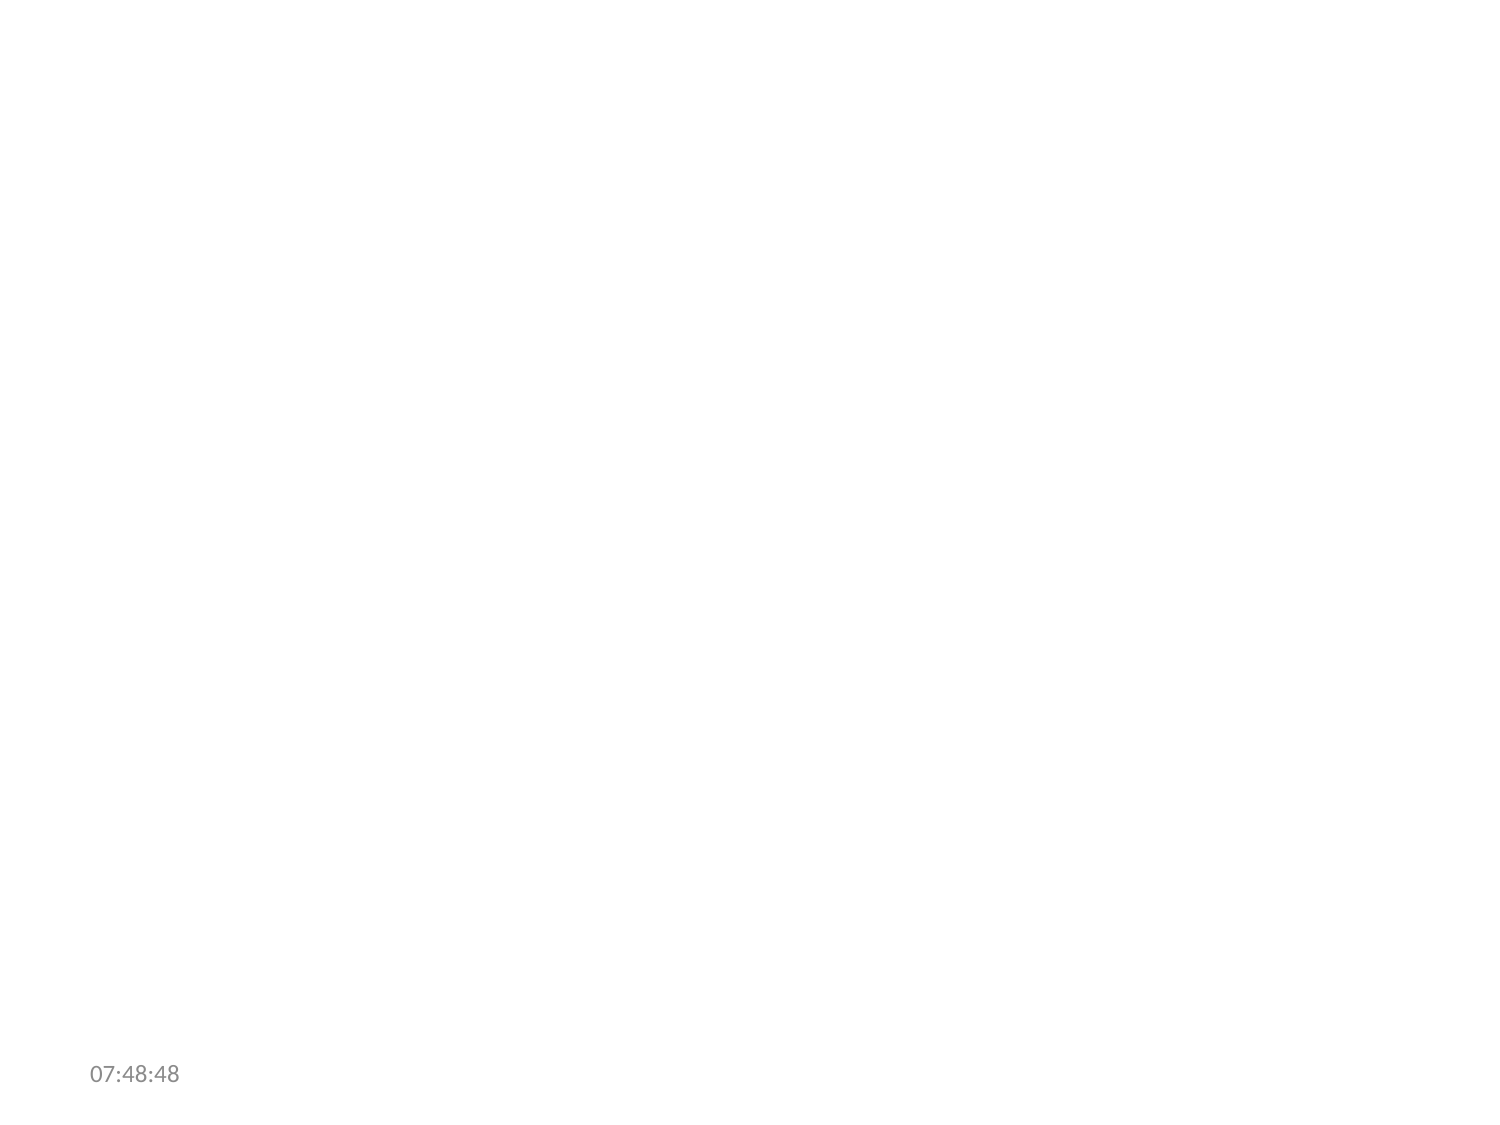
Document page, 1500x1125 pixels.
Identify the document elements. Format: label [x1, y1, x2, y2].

slide_number [75, 1042, 425, 1103]
